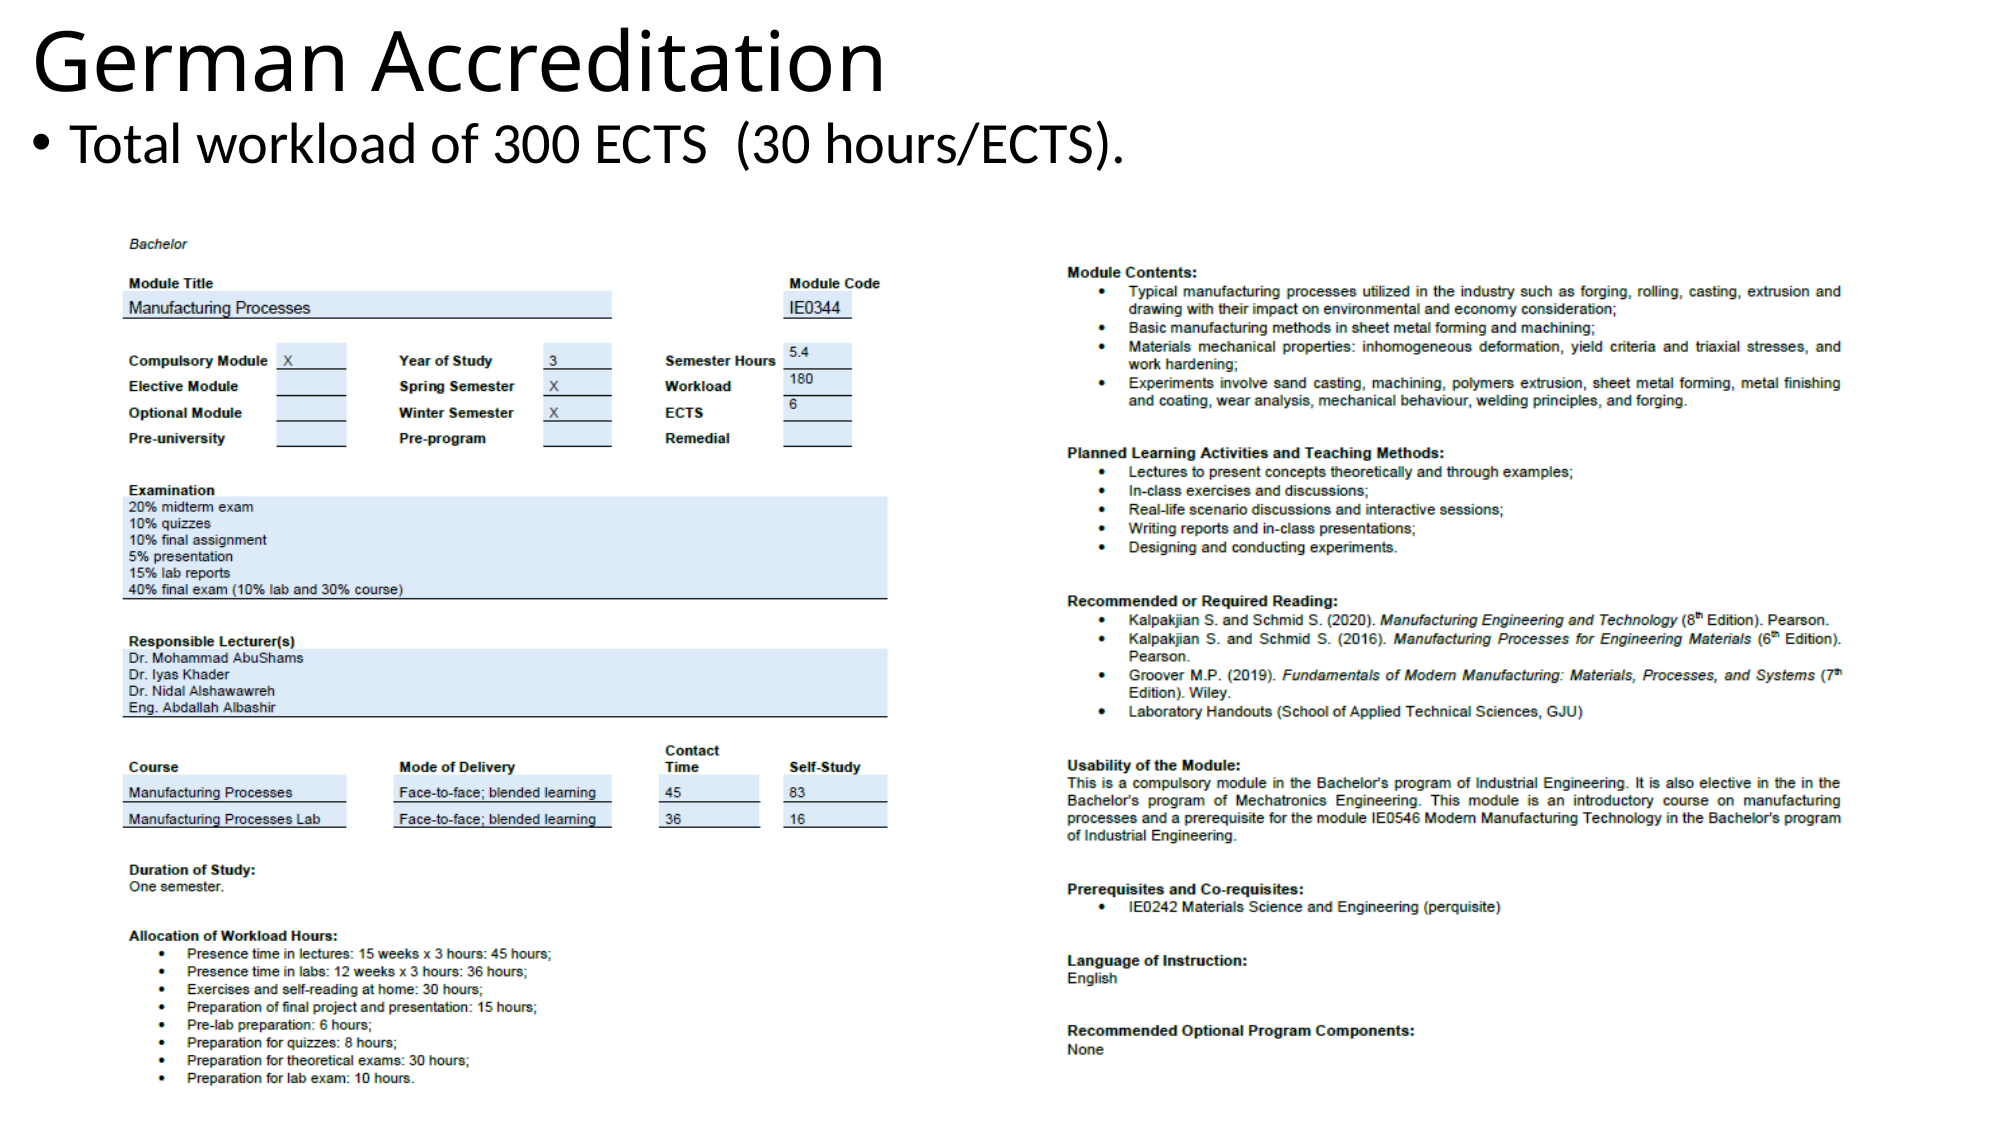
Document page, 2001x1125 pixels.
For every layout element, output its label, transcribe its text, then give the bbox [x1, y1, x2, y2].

list Total workload of 300 ECTS (30 hours/ECTS). [16, 105, 1742, 218]
picture [1050, 228, 1863, 1102]
picture [109, 211, 955, 1106]
title German Accreditation [16, 11, 1742, 105]
